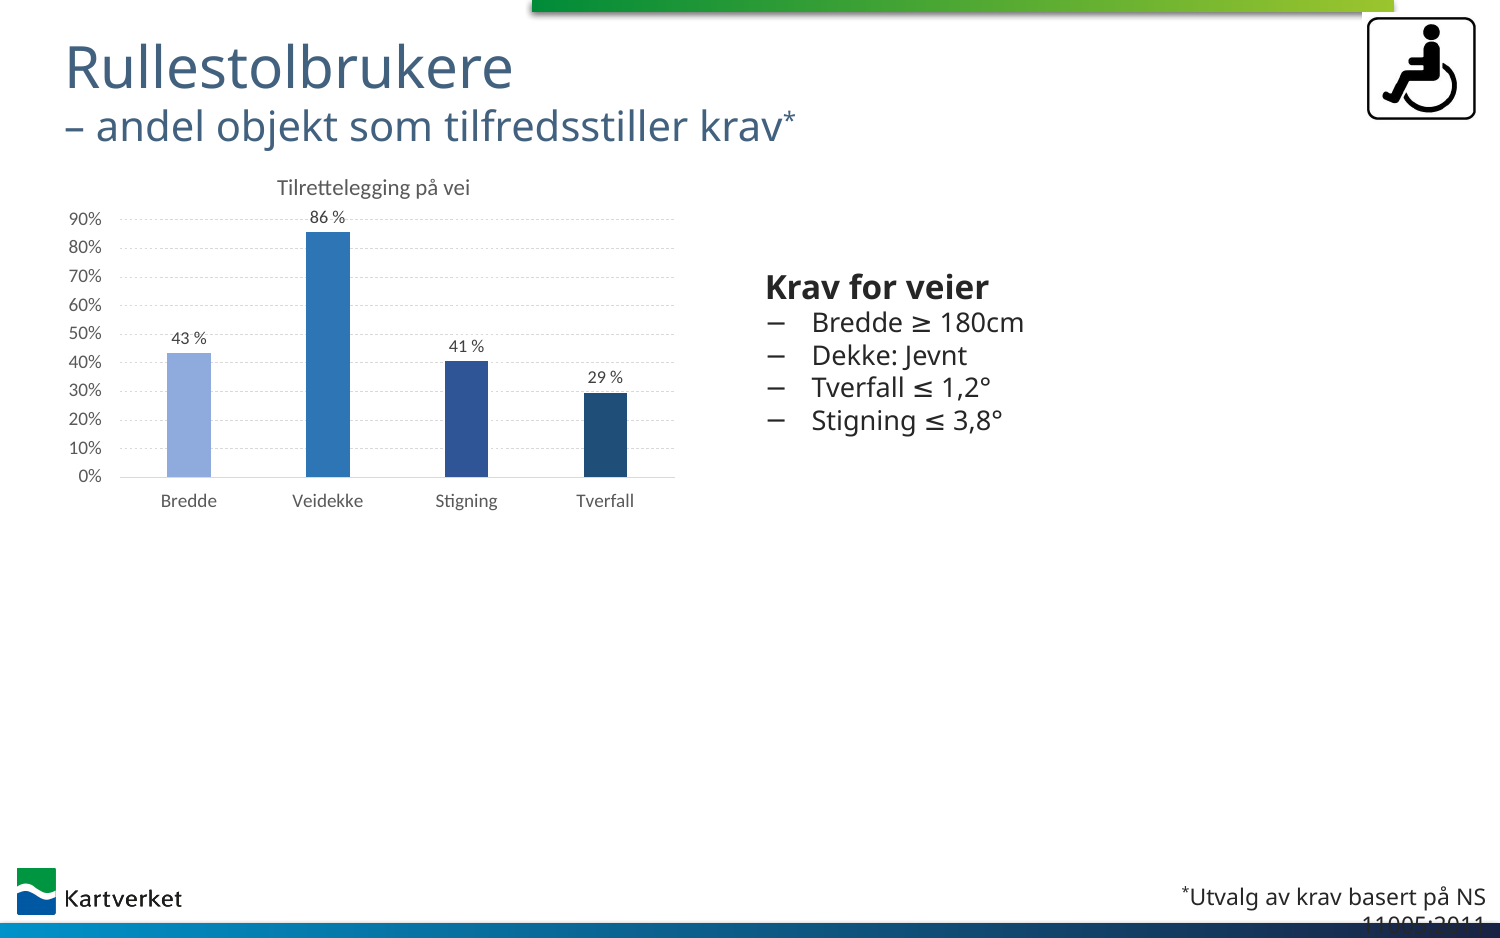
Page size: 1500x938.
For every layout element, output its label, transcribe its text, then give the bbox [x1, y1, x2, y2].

text_box Krav for veier Bredde ≥ 180cm Dekke: Jevnt Tverfall ≤ 1,2° Stigning ≤ 3,8° [750, 258, 1234, 444]
text_box Rullestolbrukere – andel objekt som tilfredsstiller krav* [49, 25, 1431, 158]
picture [62, 166, 686, 519]
text_box *Utvalg av krav basert på NS 11005:2011 [1068, 873, 1500, 938]
picture [1362, 12, 1481, 126]
